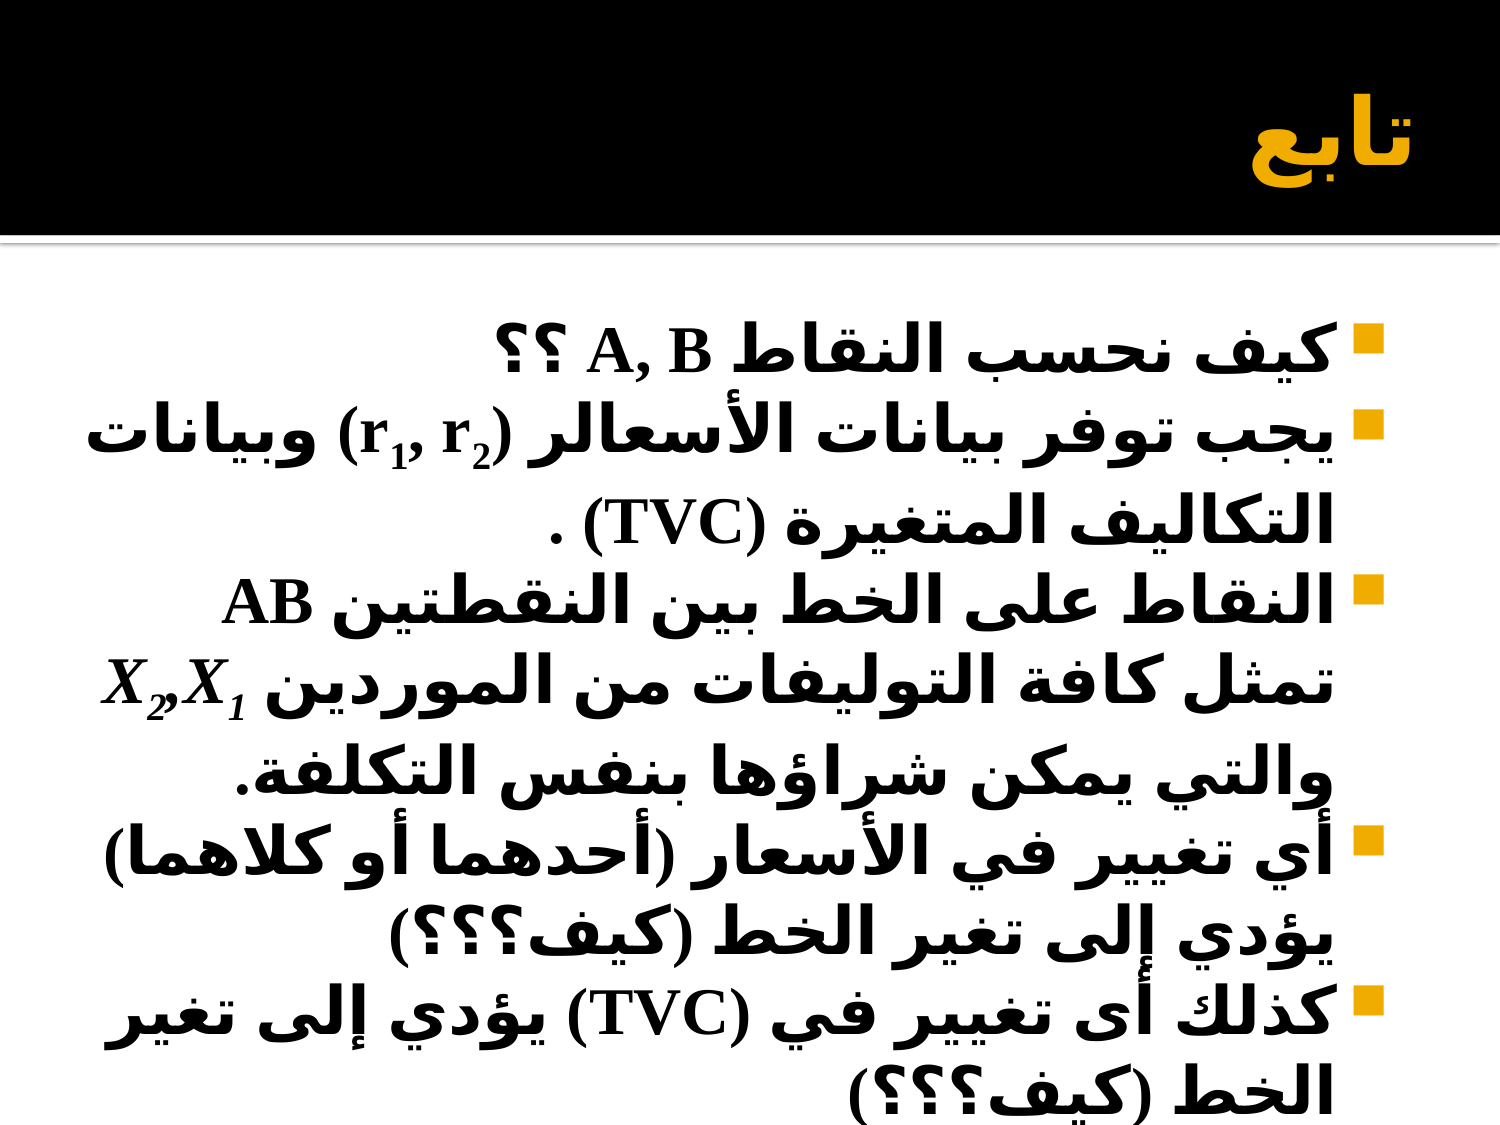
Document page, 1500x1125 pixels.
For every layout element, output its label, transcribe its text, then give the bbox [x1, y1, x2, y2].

title تابع [75, 25, 1425, 231]
list كيف نحسب النقاط A, B ؟؟ يجب توفر بيانات الأسعالر (r1, r2) وبيانات التكاليف المتغيرة (TVC) . النقاط على الخط بين النقطتين AB تمثل كافة التوليفات من الموردين X2,X1 والتي يمكن شراؤها بنفس التكلفة. أي تغيير في الأسعار (أحدهما أو كلاهما) يؤدي إلى تغير الخط (كيف؟؟؟) كذلك أى تغيير في (TVC) يؤدي إلى تغير الخط (كيف؟؟؟) [75, 291, 1425, 1050]
